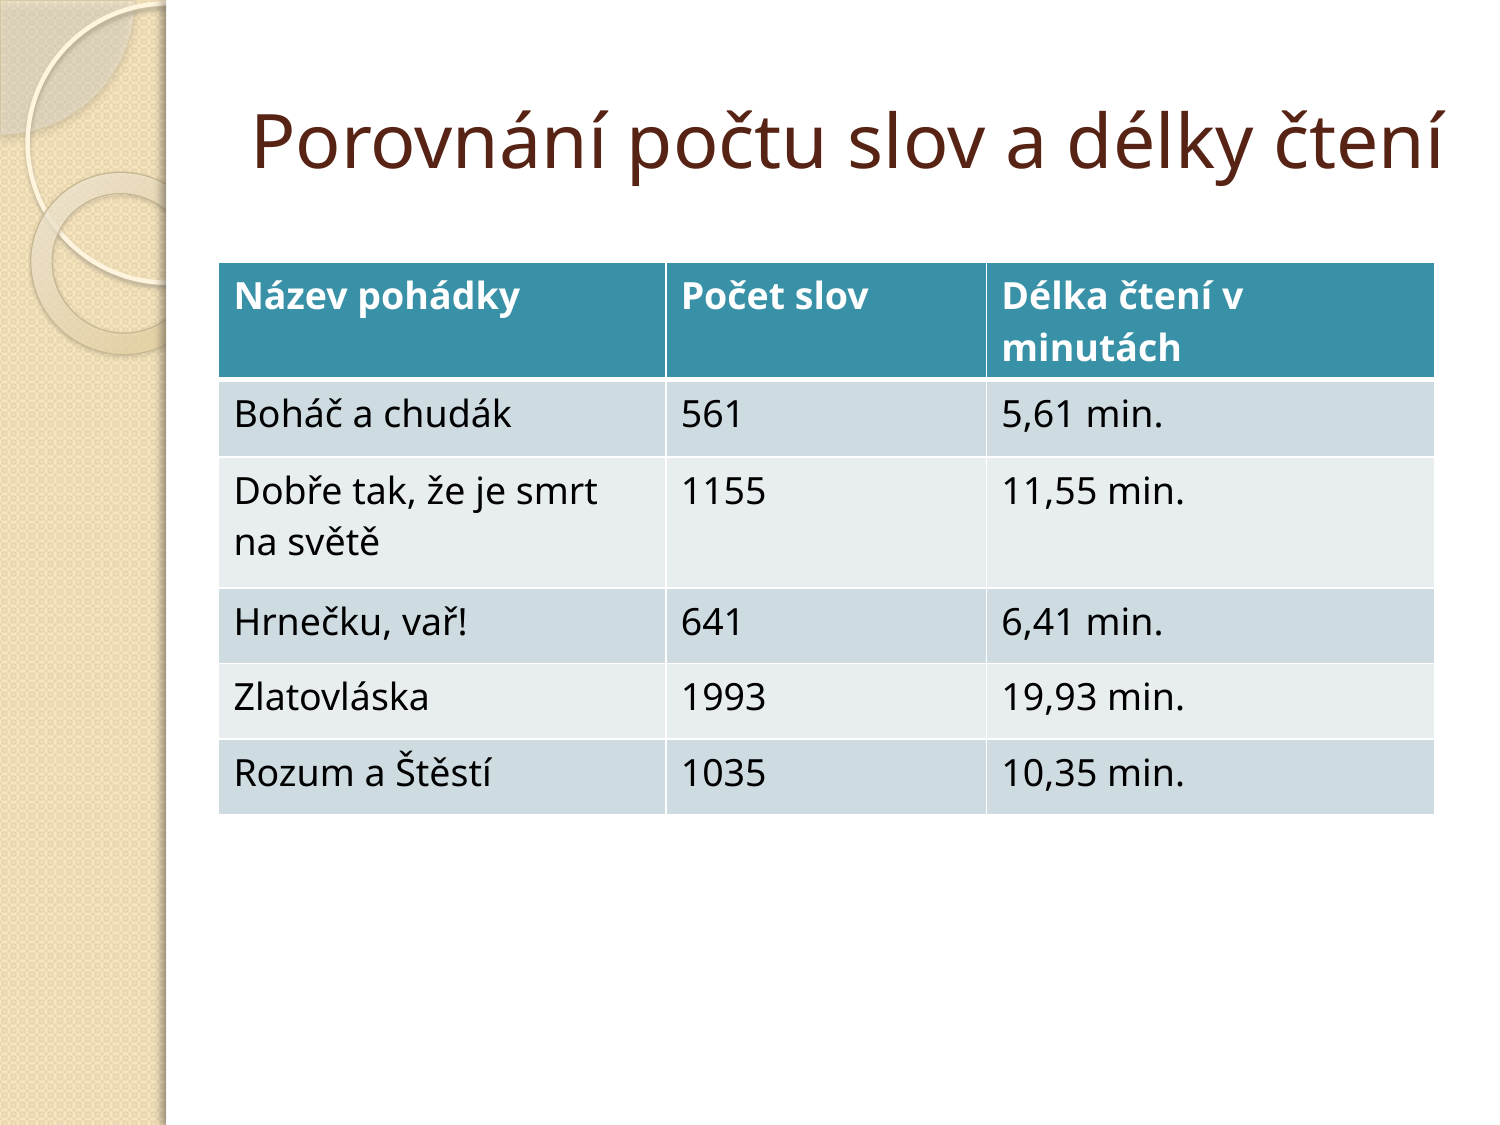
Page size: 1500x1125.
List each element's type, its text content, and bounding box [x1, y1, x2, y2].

table_cell 11,55 min. [987, 458, 1434, 587]
table_cell 19,93 min. [987, 664, 1434, 738]
table_cell 1155 [667, 458, 986, 587]
table_cell Boháč a chudák [219, 382, 665, 456]
table_cell Zlatovláska [219, 664, 665, 738]
table_cell 5,61 min. [987, 382, 1434, 456]
table_header Počet slov [667, 263, 986, 377]
title Porovnání počtu slov a délky čtení [235, 45, 1466, 233]
table_cell Rozum a Štěstí [219, 740, 665, 814]
table_cell 6,41 min. [987, 589, 1434, 663]
table_cell 10,35 min. [987, 740, 1434, 814]
table_cell 641 [667, 589, 986, 663]
table_cell Hrnečku, vař! [219, 589, 665, 663]
table_header Délka čtení v minutách [987, 263, 1434, 377]
table_cell 561 [667, 382, 986, 456]
table_cell 1993 [667, 664, 986, 738]
table_cell 1035 [667, 740, 986, 814]
table_cell Dobře tak, že je smrt na světě [219, 458, 665, 587]
table_header Název pohádky [219, 263, 665, 377]
